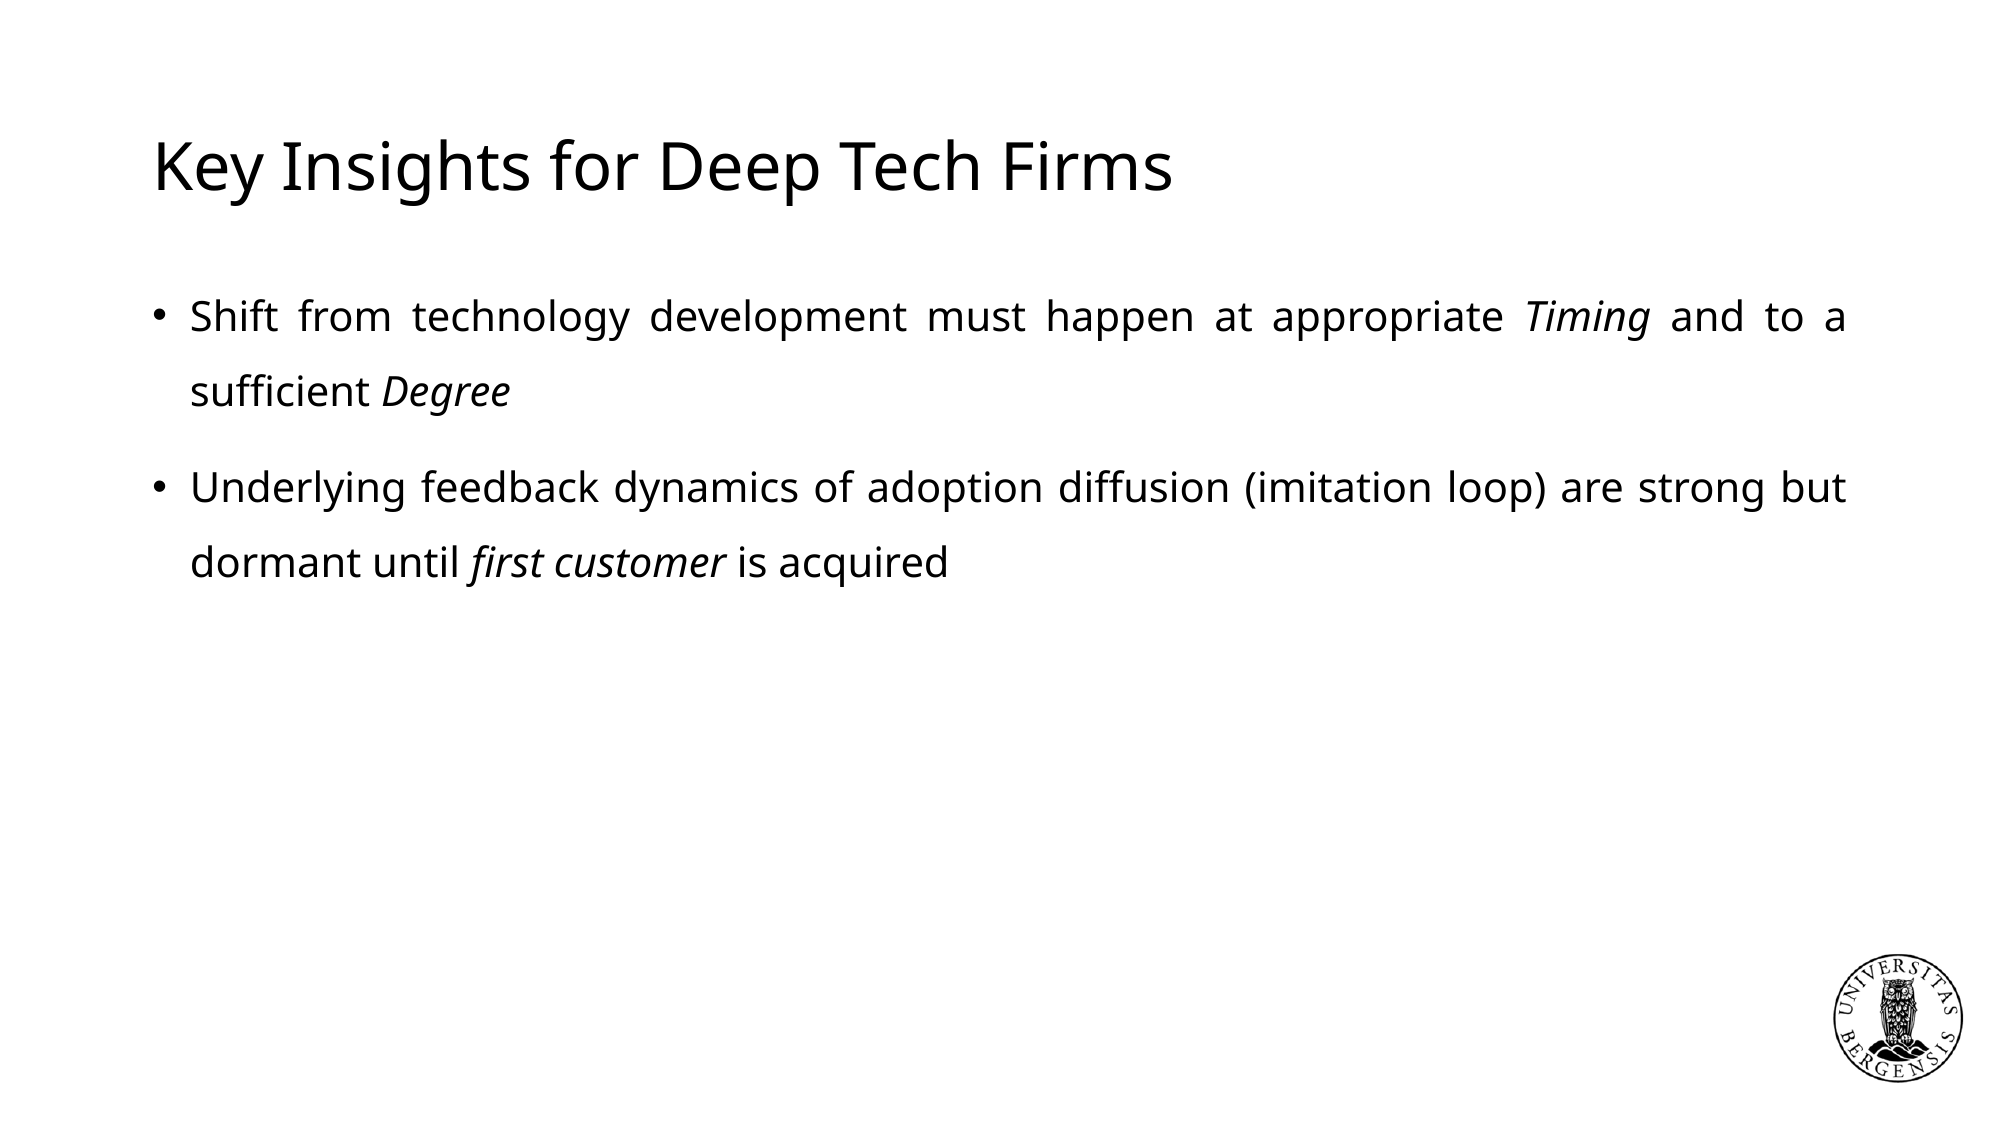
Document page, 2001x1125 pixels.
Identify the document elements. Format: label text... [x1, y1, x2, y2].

list Shift from technology development must happen at appropriate Timing and to a sufficient Degree Underlying feedback dynamics of adoption diffusion (imitation loop) are strong but dormant until first customer is acquired [137, 257, 1863, 1014]
picture [1817, 950, 1979, 1095]
title Key Insights for Deep Tech Firms [137, 59, 1863, 257]
